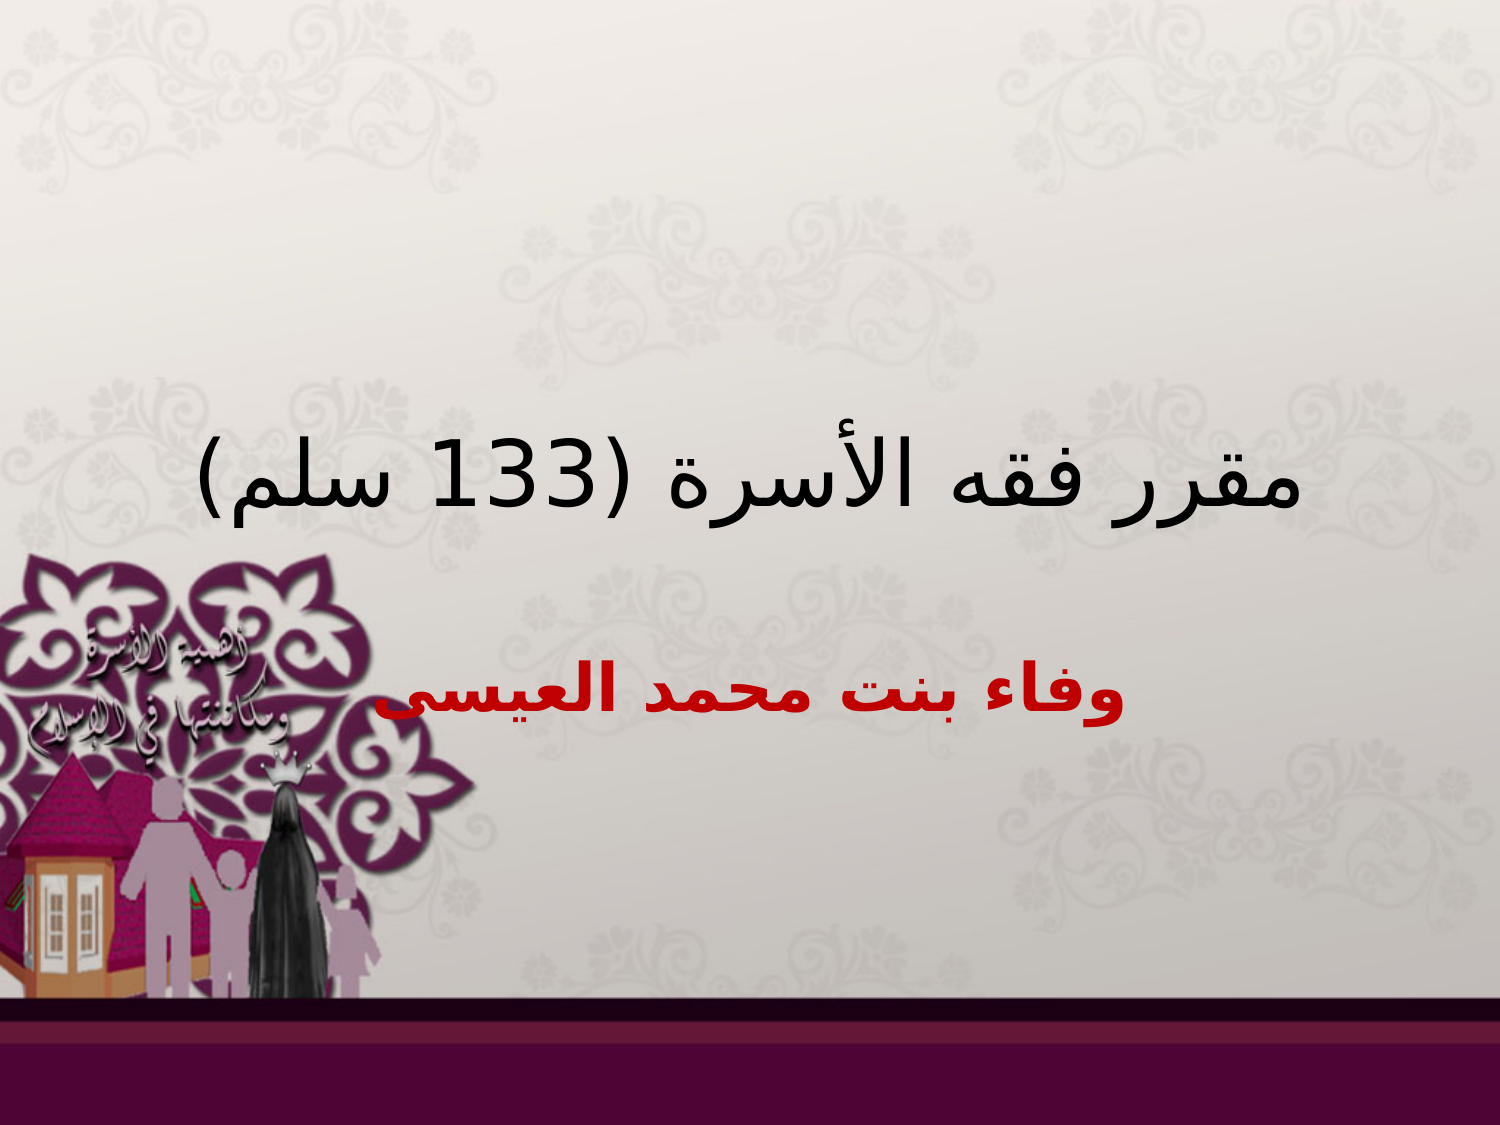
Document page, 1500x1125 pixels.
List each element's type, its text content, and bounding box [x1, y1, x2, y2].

subtitle وفاء بنت محمد العيسى [224, 637, 1276, 926]
picture [0, 0, 1500, 1125]
title مقرر فقه الأسرة (133 سلم) [112, 349, 1388, 591]
